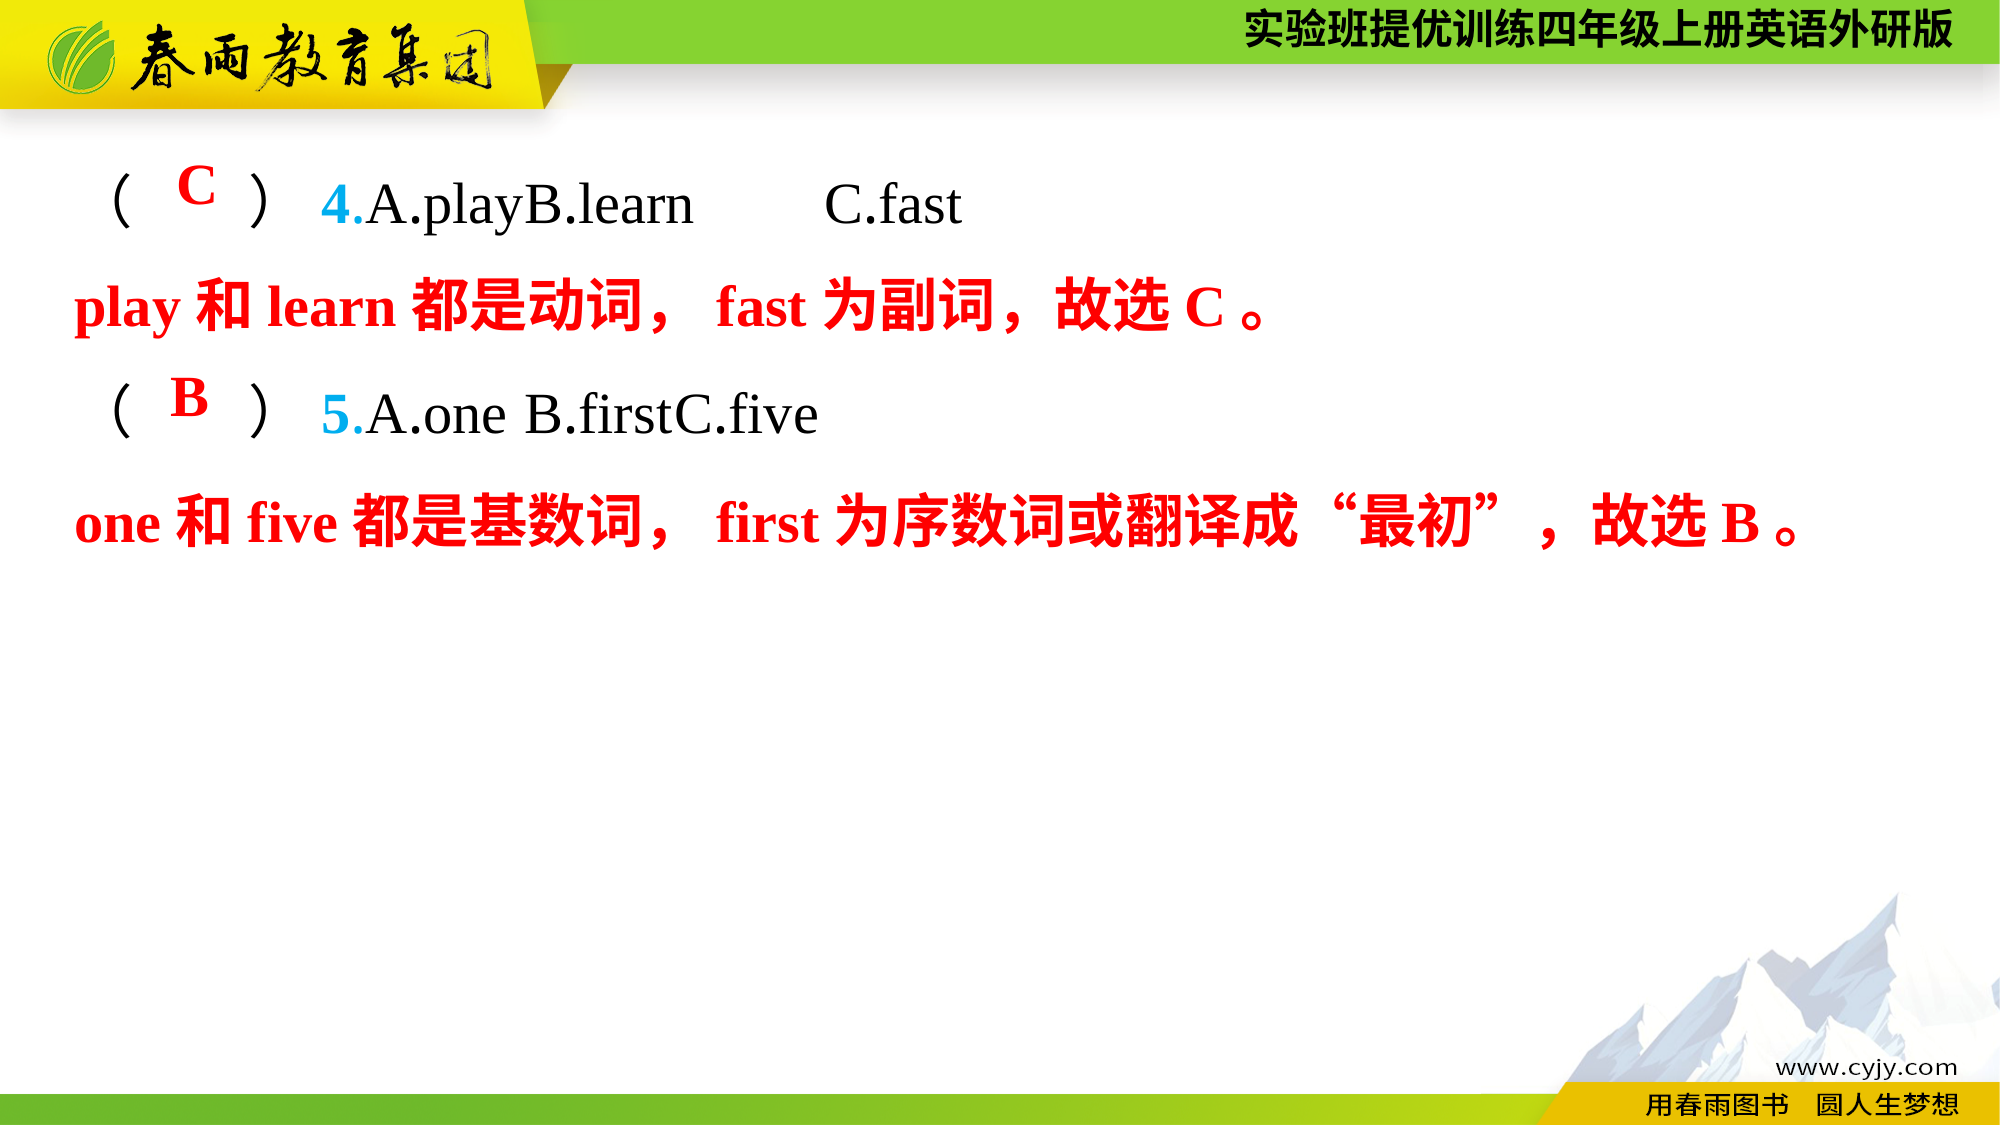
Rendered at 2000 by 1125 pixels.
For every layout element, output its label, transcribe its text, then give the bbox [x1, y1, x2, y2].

text_box B [155, 351, 225, 436]
picture [0, 0, 2000, 1125]
text_box one和five都是基数词，first为序数词或翻译成“最初”，故选B。 [59, 441, 1944, 562]
text_box play和learn都是动词，fast为副词，故选C。 [59, 225, 1944, 346]
list （ ）4.A.play B.learn C.fast （ ）5.A.one B.first C.five [59, 346, 1944, 441]
list （ ）4.A.play B.learn C.fast （ ）5.A.one B.first C.five [59, 122, 1944, 225]
text_box C [161, 138, 234, 224]
